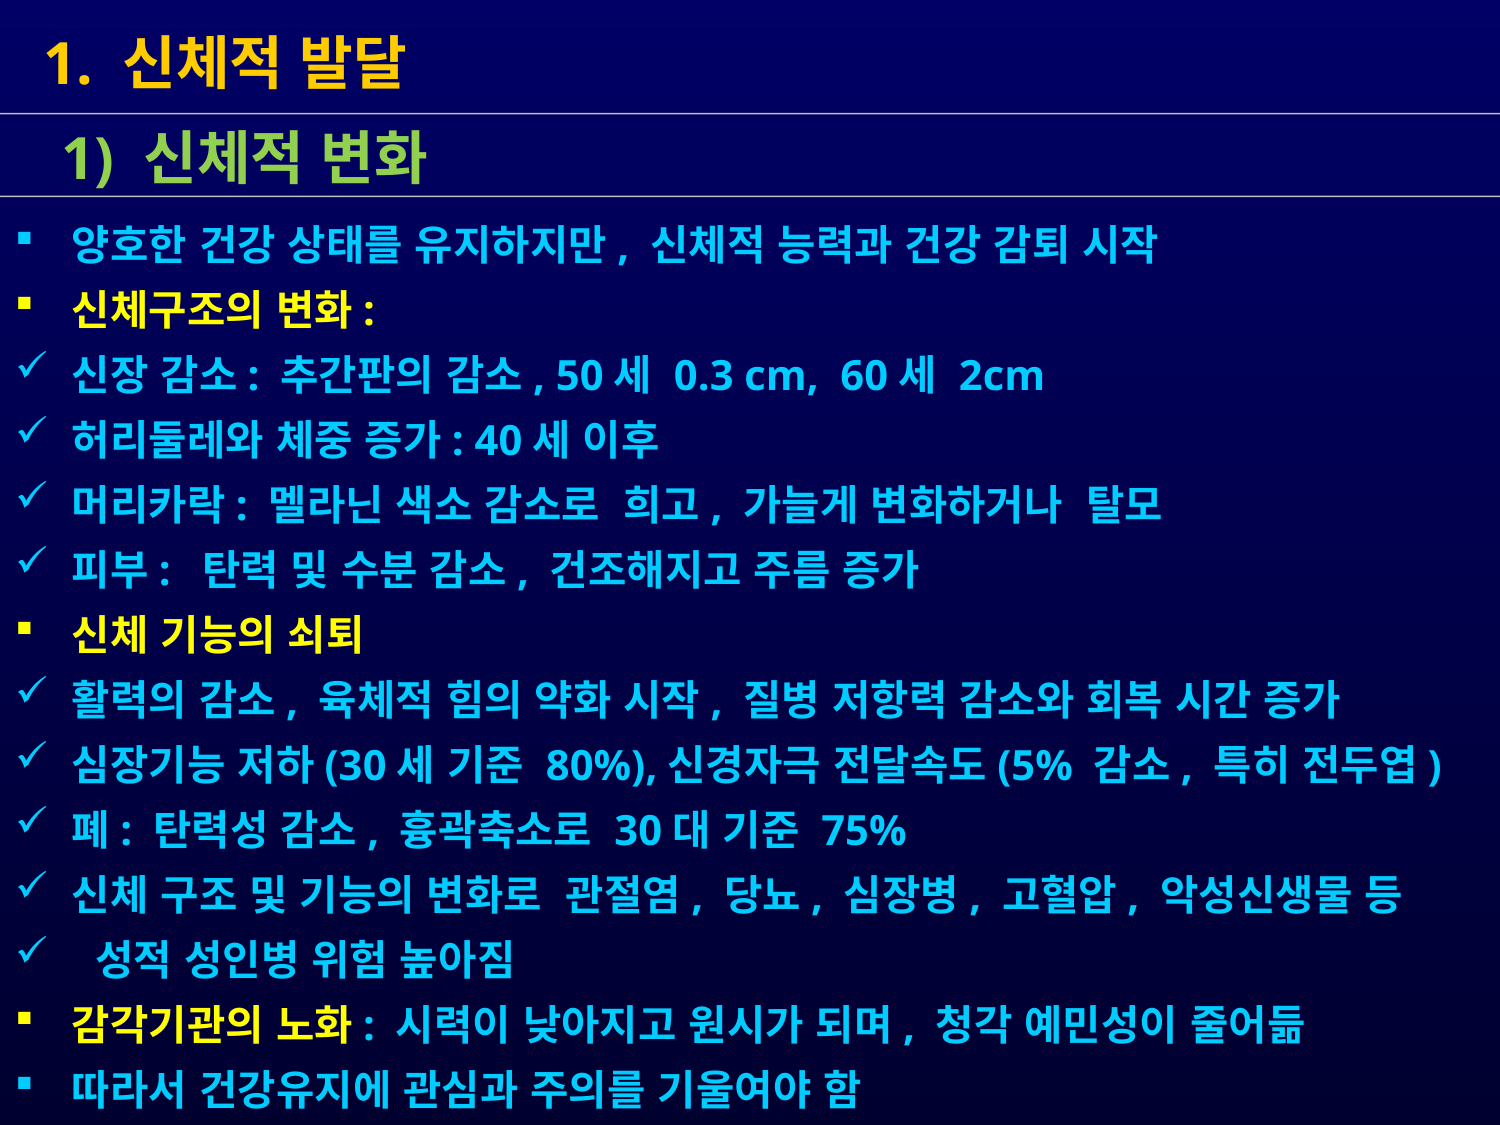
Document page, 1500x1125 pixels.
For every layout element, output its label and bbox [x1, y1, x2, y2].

text_box [0, 18, 1500, 1122]
